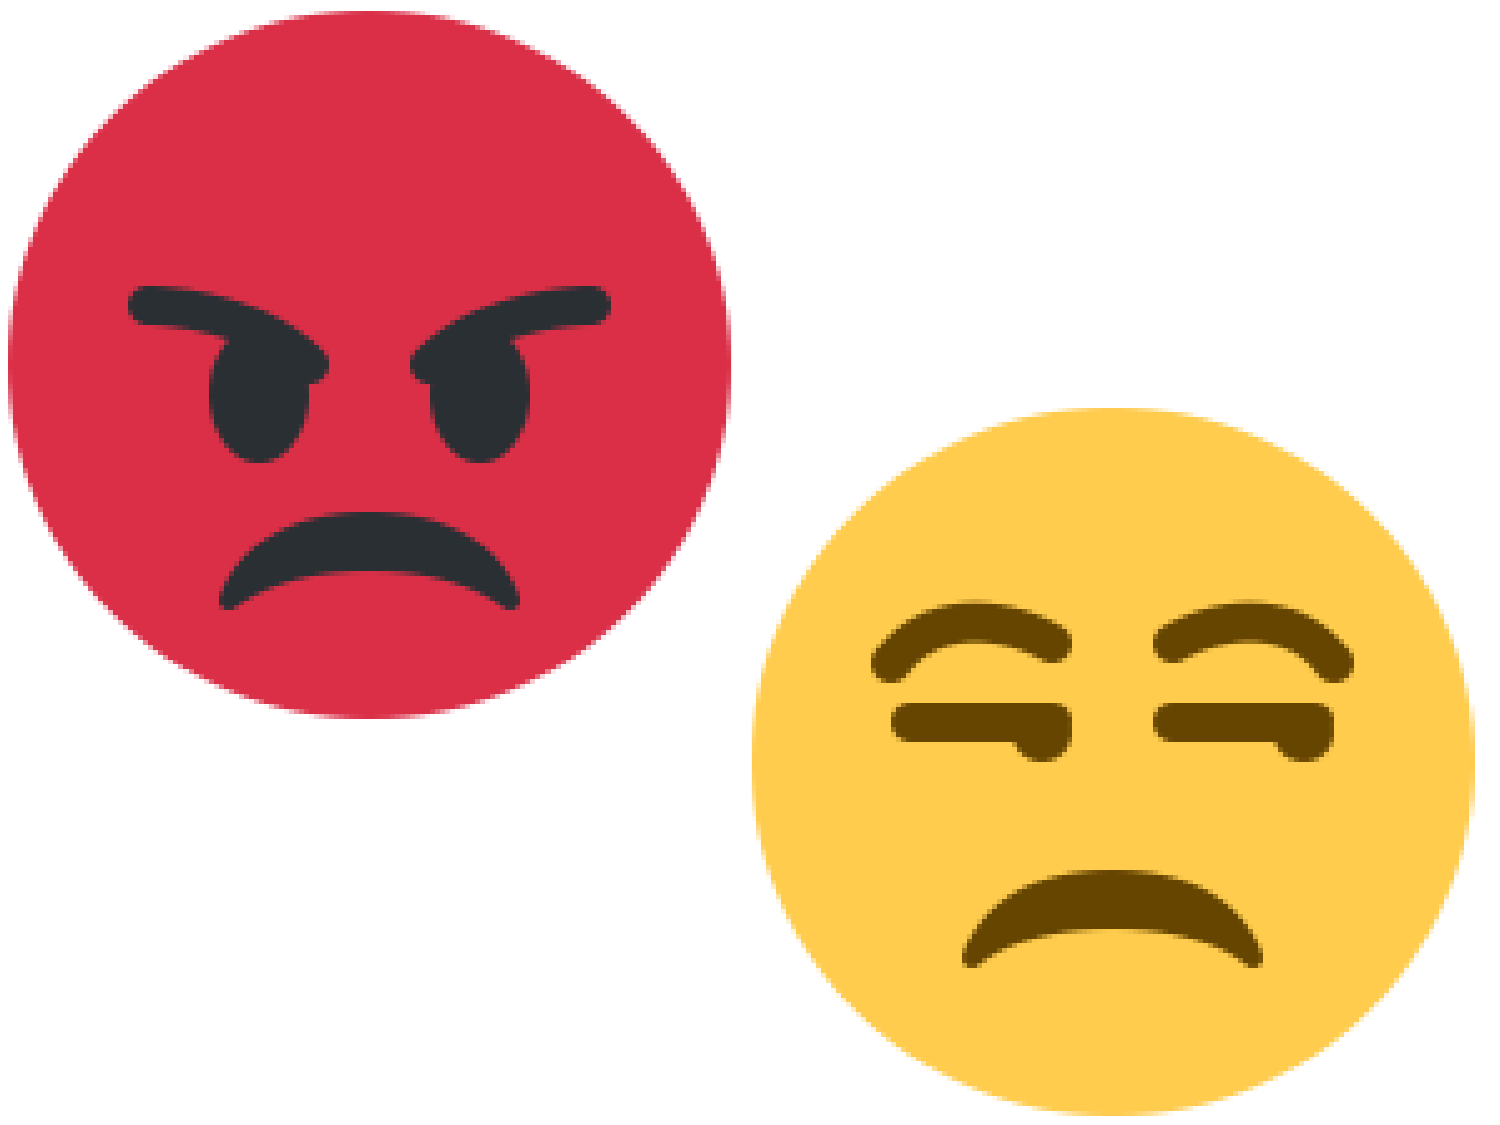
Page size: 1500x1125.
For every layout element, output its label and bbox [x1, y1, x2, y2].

text_box [8, 11, 732, 719]
text_box [751, 408, 1475, 1116]
